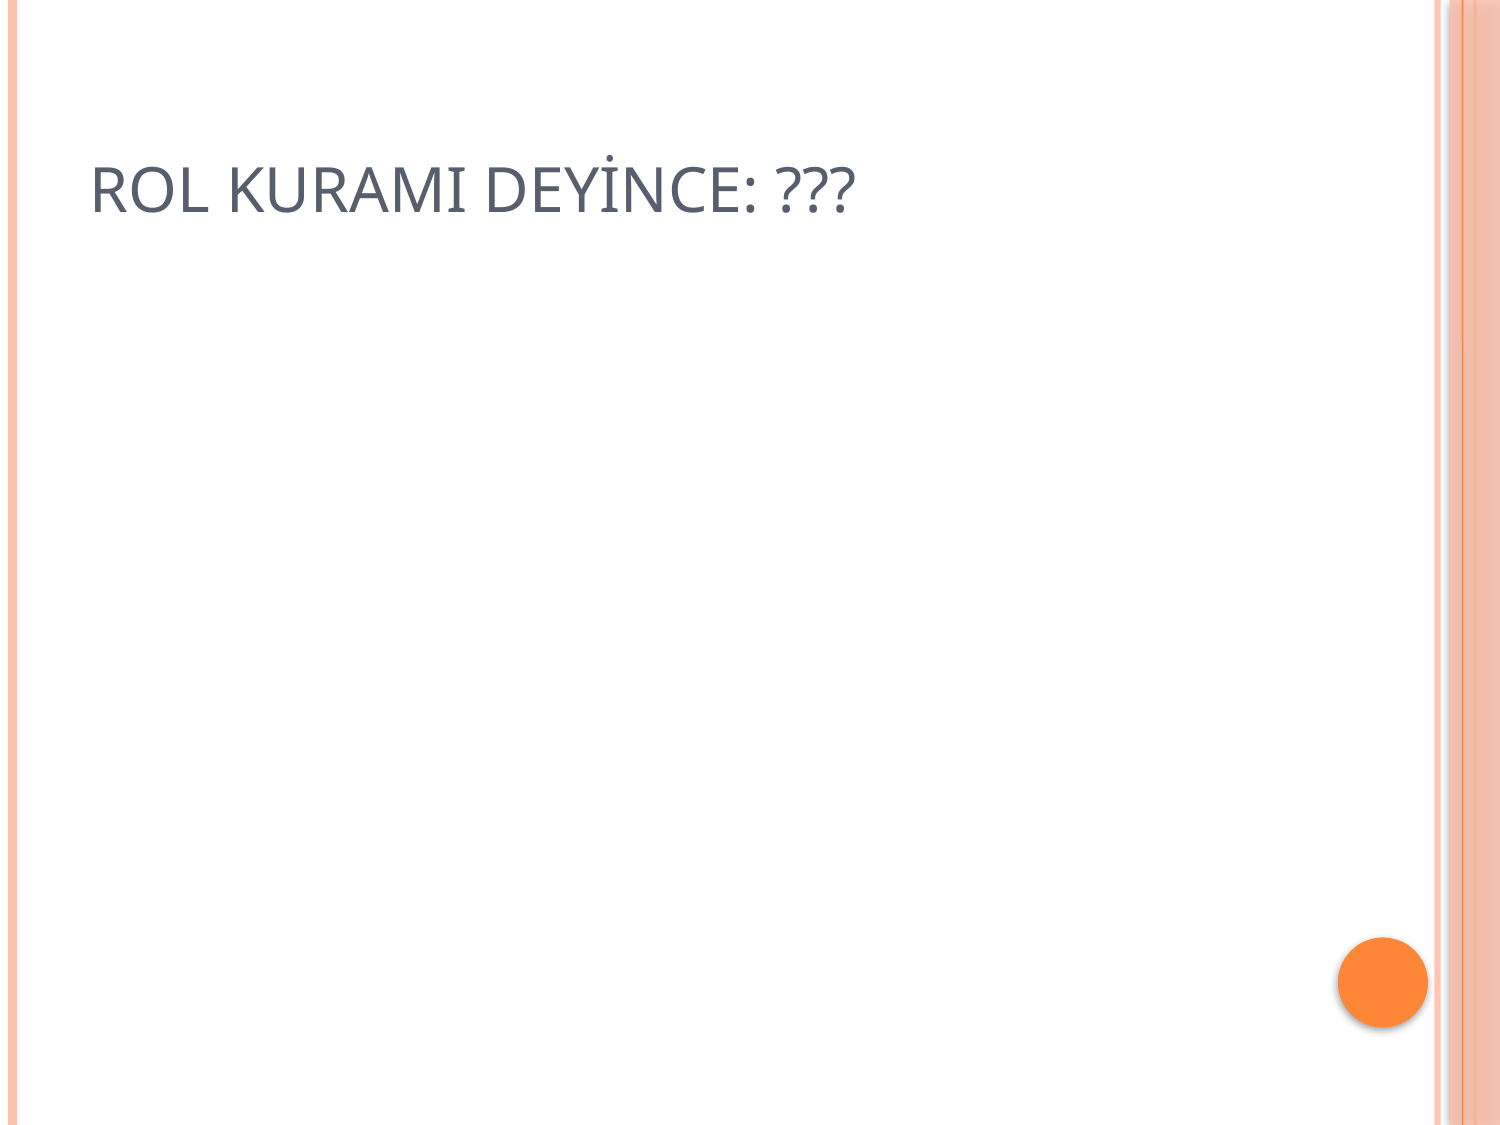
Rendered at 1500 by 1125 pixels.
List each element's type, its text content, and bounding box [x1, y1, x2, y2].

title Rol kuramı deyince: ??? [75, 45, 1300, 233]
